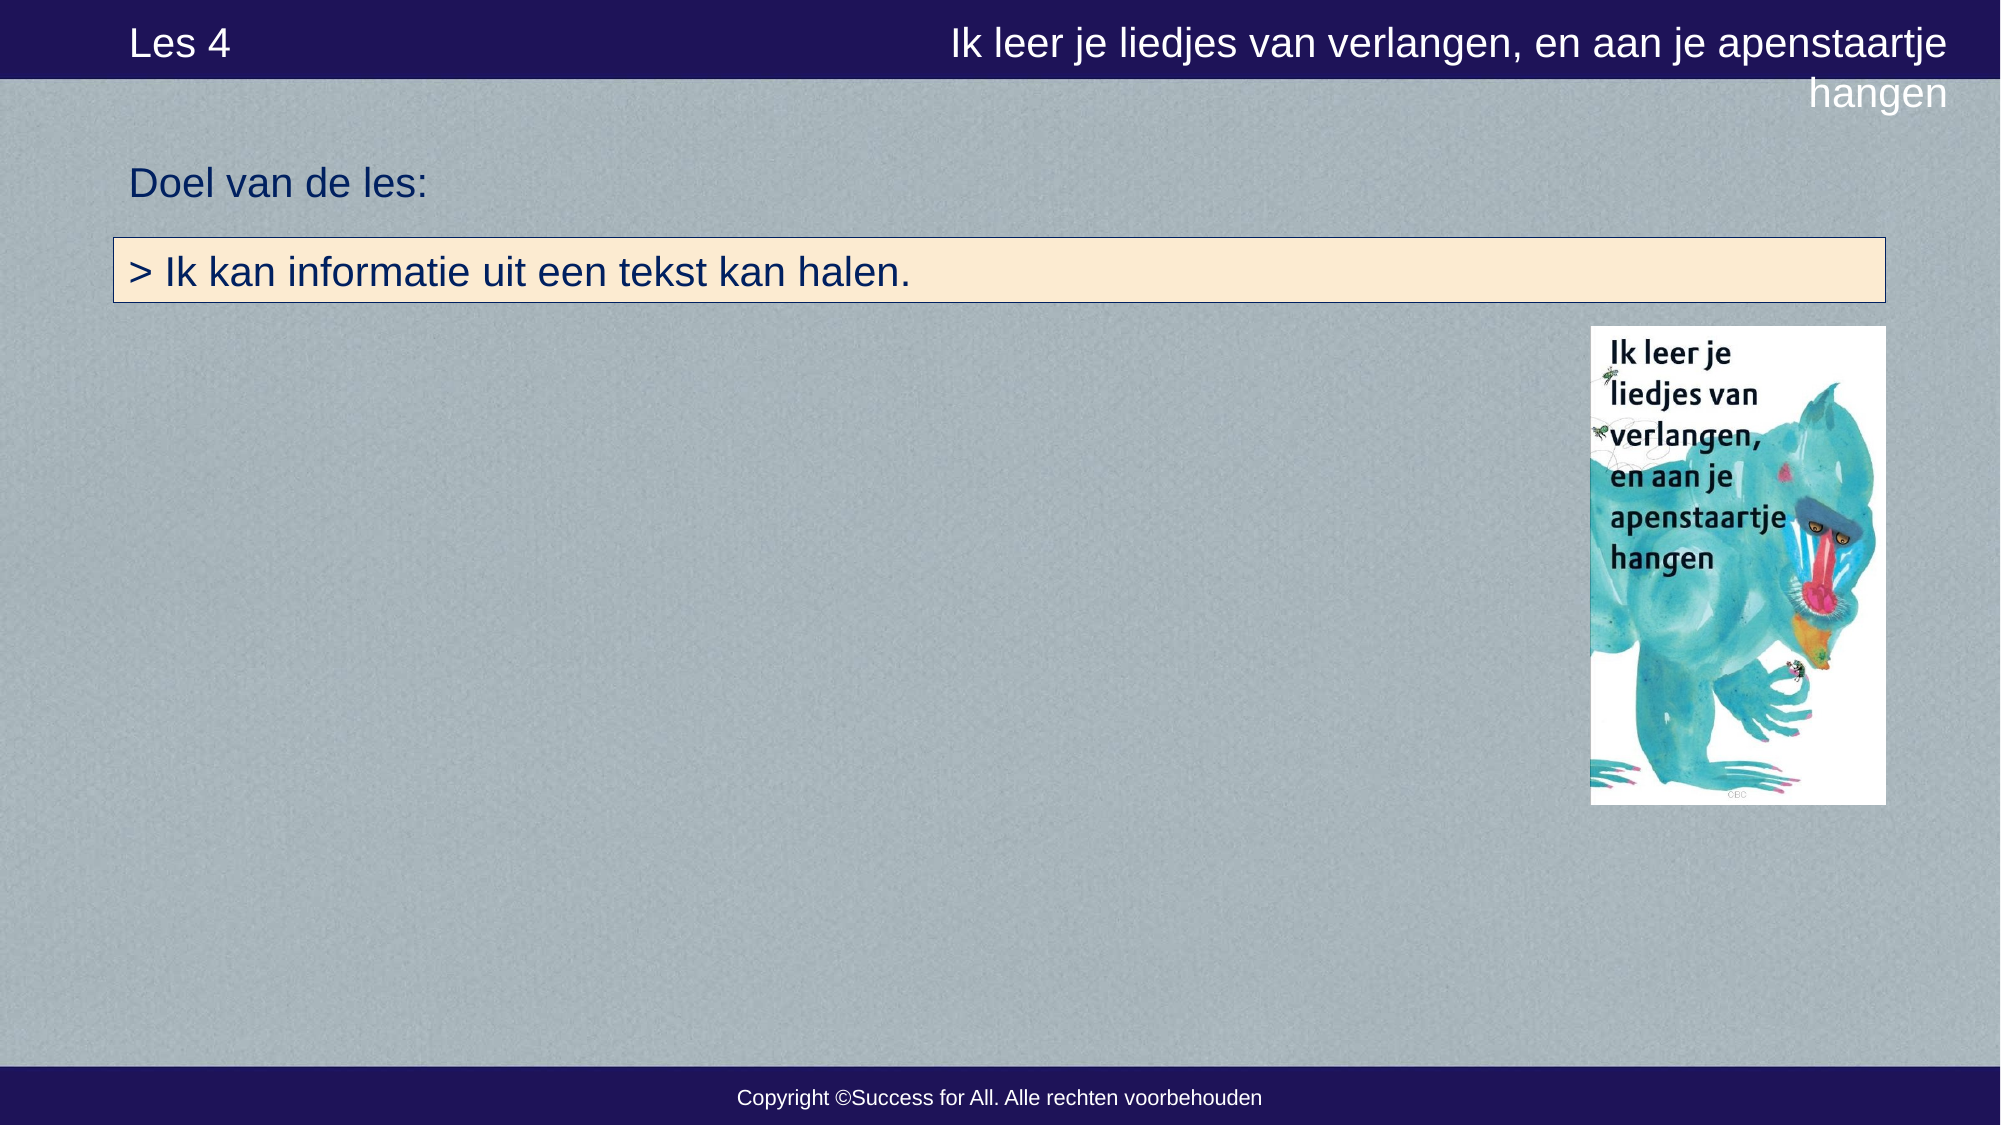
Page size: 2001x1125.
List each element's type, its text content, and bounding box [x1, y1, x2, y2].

text_box Doel van de les: [113, 148, 1635, 214]
text_box Copyright ©Success for All. Alle rechten voorbehouden [0, 1076, 2000, 1125]
picture [0, 0, 2001, 1125]
text_box Les 4 [114, 8, 354, 73]
text_box > Ik kan informatie uit een tekst kan halen. [113, 237, 1886, 303]
text_box Ik leer je liedjes van verlangen, en aan je apenstaartje hangen [786, 8, 1963, 123]
